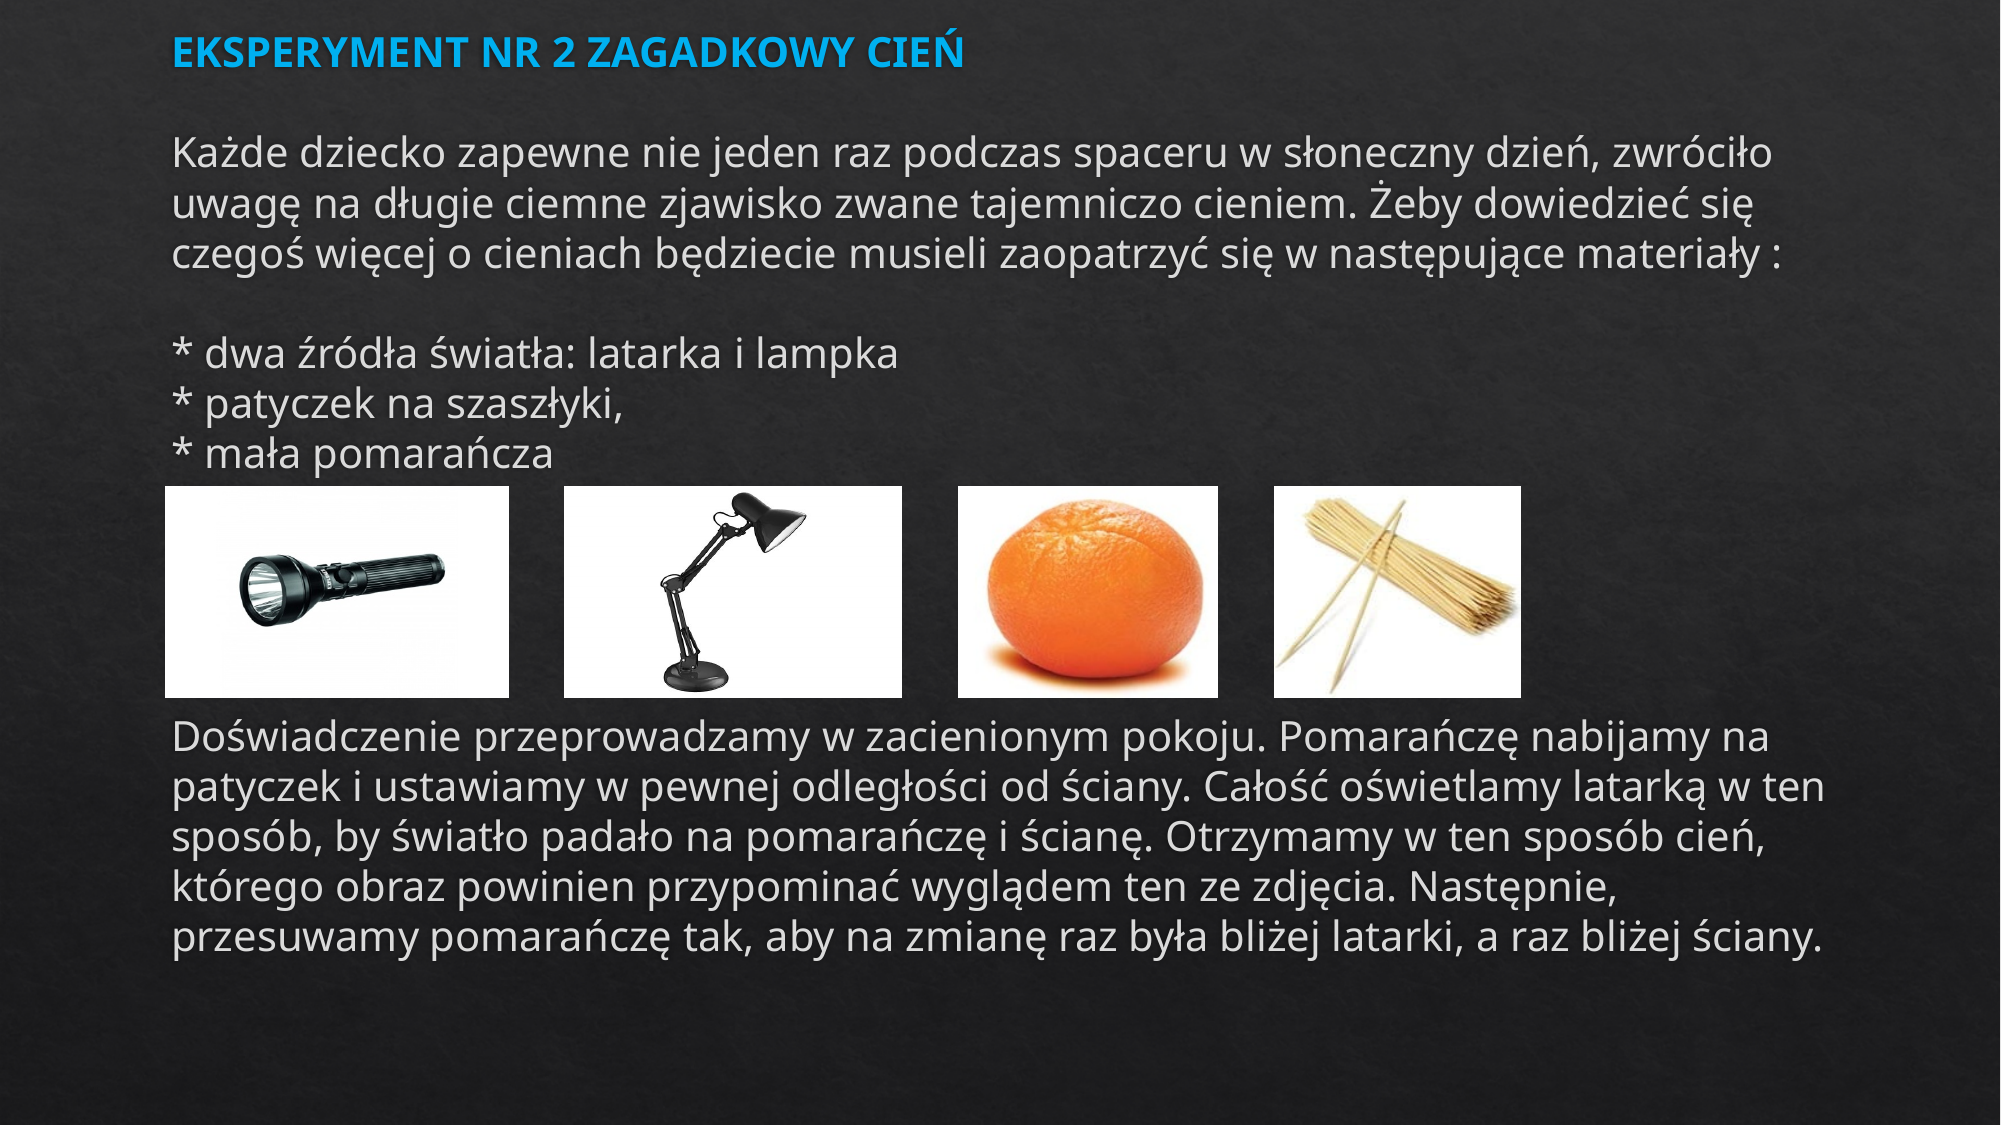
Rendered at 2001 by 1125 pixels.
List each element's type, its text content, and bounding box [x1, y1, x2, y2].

picture [564, 486, 902, 698]
picture [165, 486, 509, 698]
list EKSPERYMENT NR 2 ZAGADKOWY CIEŃ Każde dziecko zapewne nie jeden raz podczas spaceru w słoneczny dzień, zwróciło uwagę na długie ciemne zjawisko zwane tajemniczo cieniem. Żeby dowiedzieć się czegoś więcej o cieniach będziecie musieli zaopatrzyć się w następujące materiały : * dwa źródła światła: latarka i lampka * patyczek na szaszłyki, * mała pomarańcza Doświadczenie przeprowadzamy w zacienionym pokoju. Pomarańczę nabijamy na patyczek i ustawiamy w pewnej odległości od ściany. Całość oświetlamy latarką w ten sposób, by światło padało na pomarańczę i ścianę. Otrzymamy w ten sposób cień, którego obraz powinien przypominać wyglądem ten ze zdjęcia. Następnie, przesuwamy pomarańczę tak, aby na zmianę raz była bliżej latarki, a raz bliżej ściany. [149, 18, 1849, 1109]
picture [1273, 486, 1521, 698]
picture [957, 486, 1218, 698]
